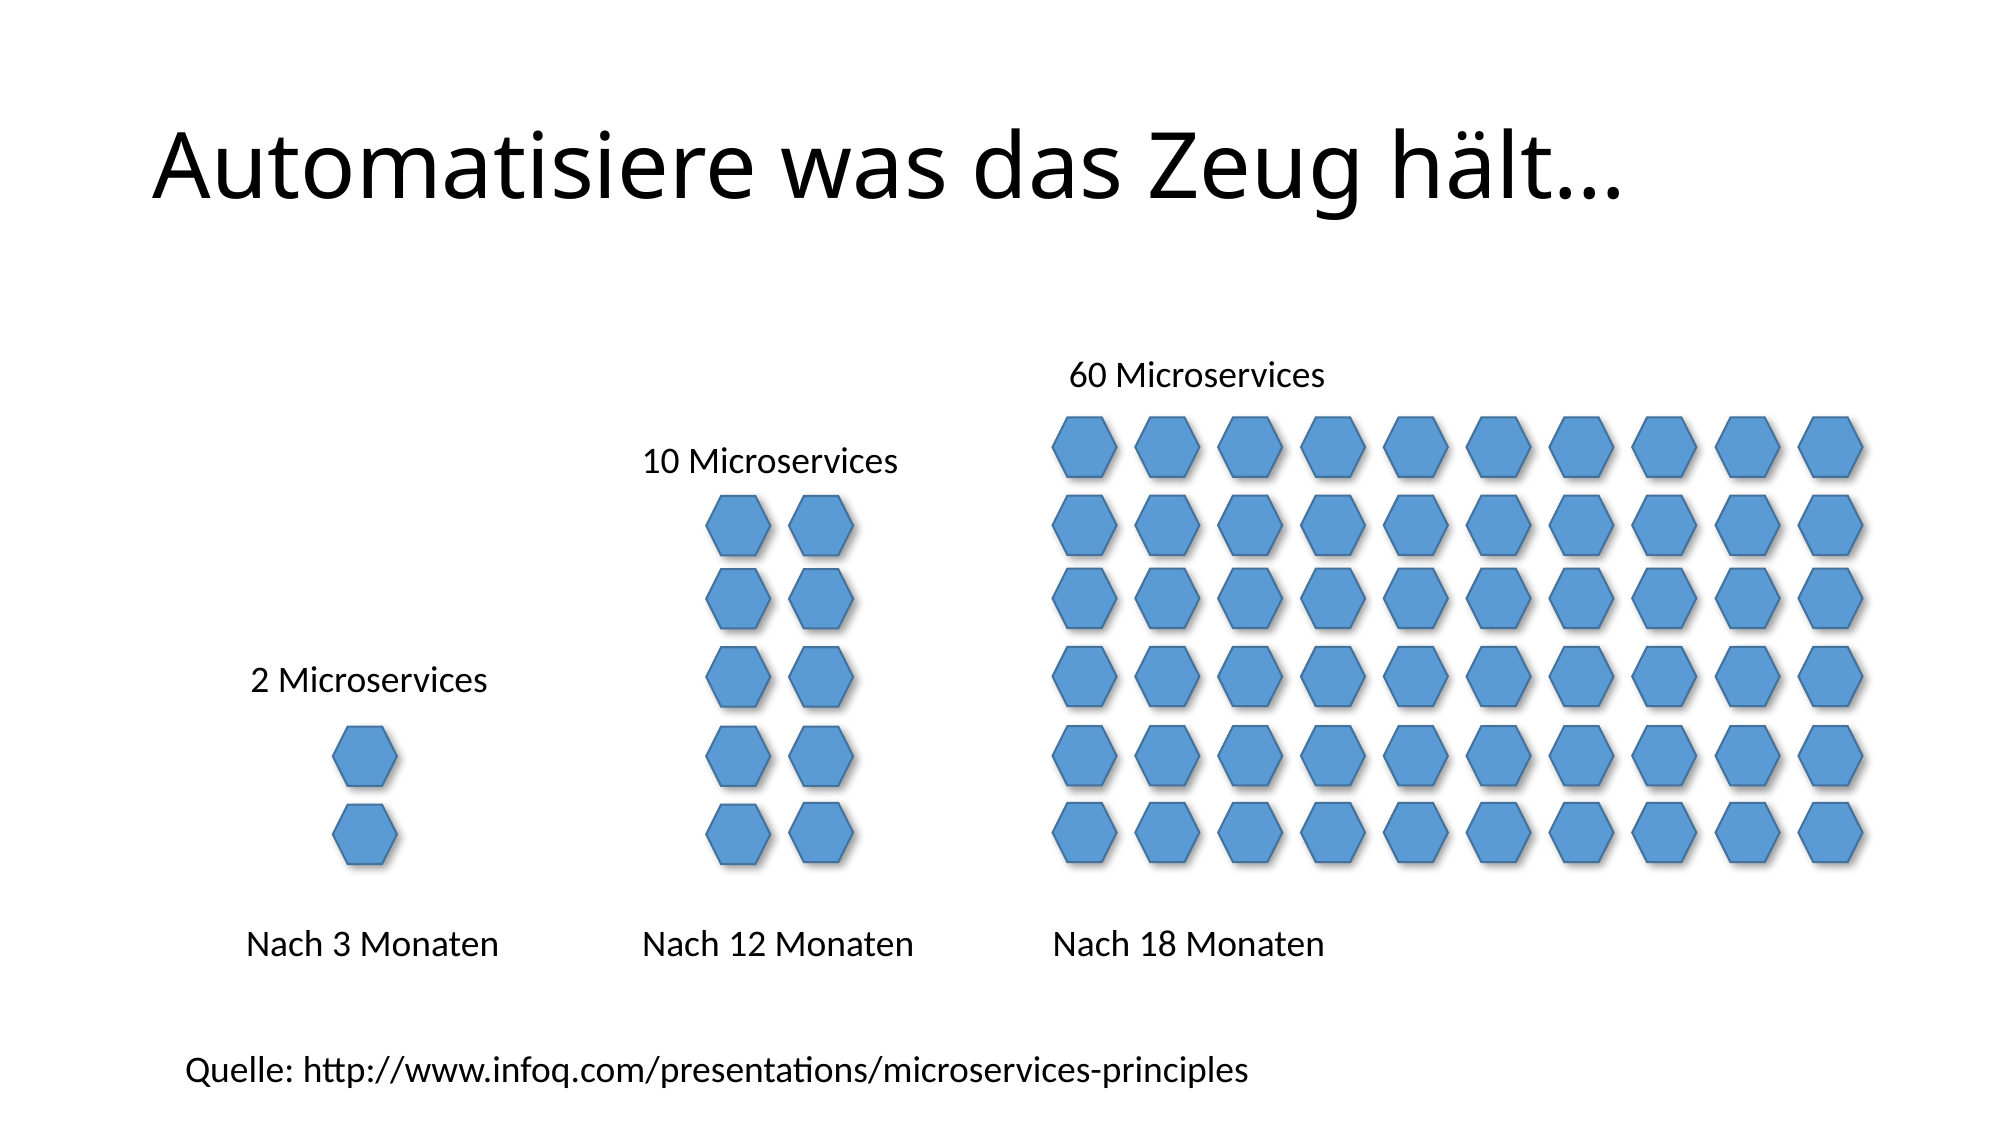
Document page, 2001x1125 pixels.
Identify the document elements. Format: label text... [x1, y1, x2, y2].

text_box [229, 647, 517, 973]
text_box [1036, 342, 1863, 973]
text_box Quelle: http://www.infoq.com/presentations/microservices-principles [170, 1037, 1265, 1098]
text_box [625, 429, 932, 973]
title Automatisiere was das Zeug hält… [137, 59, 1863, 278]
